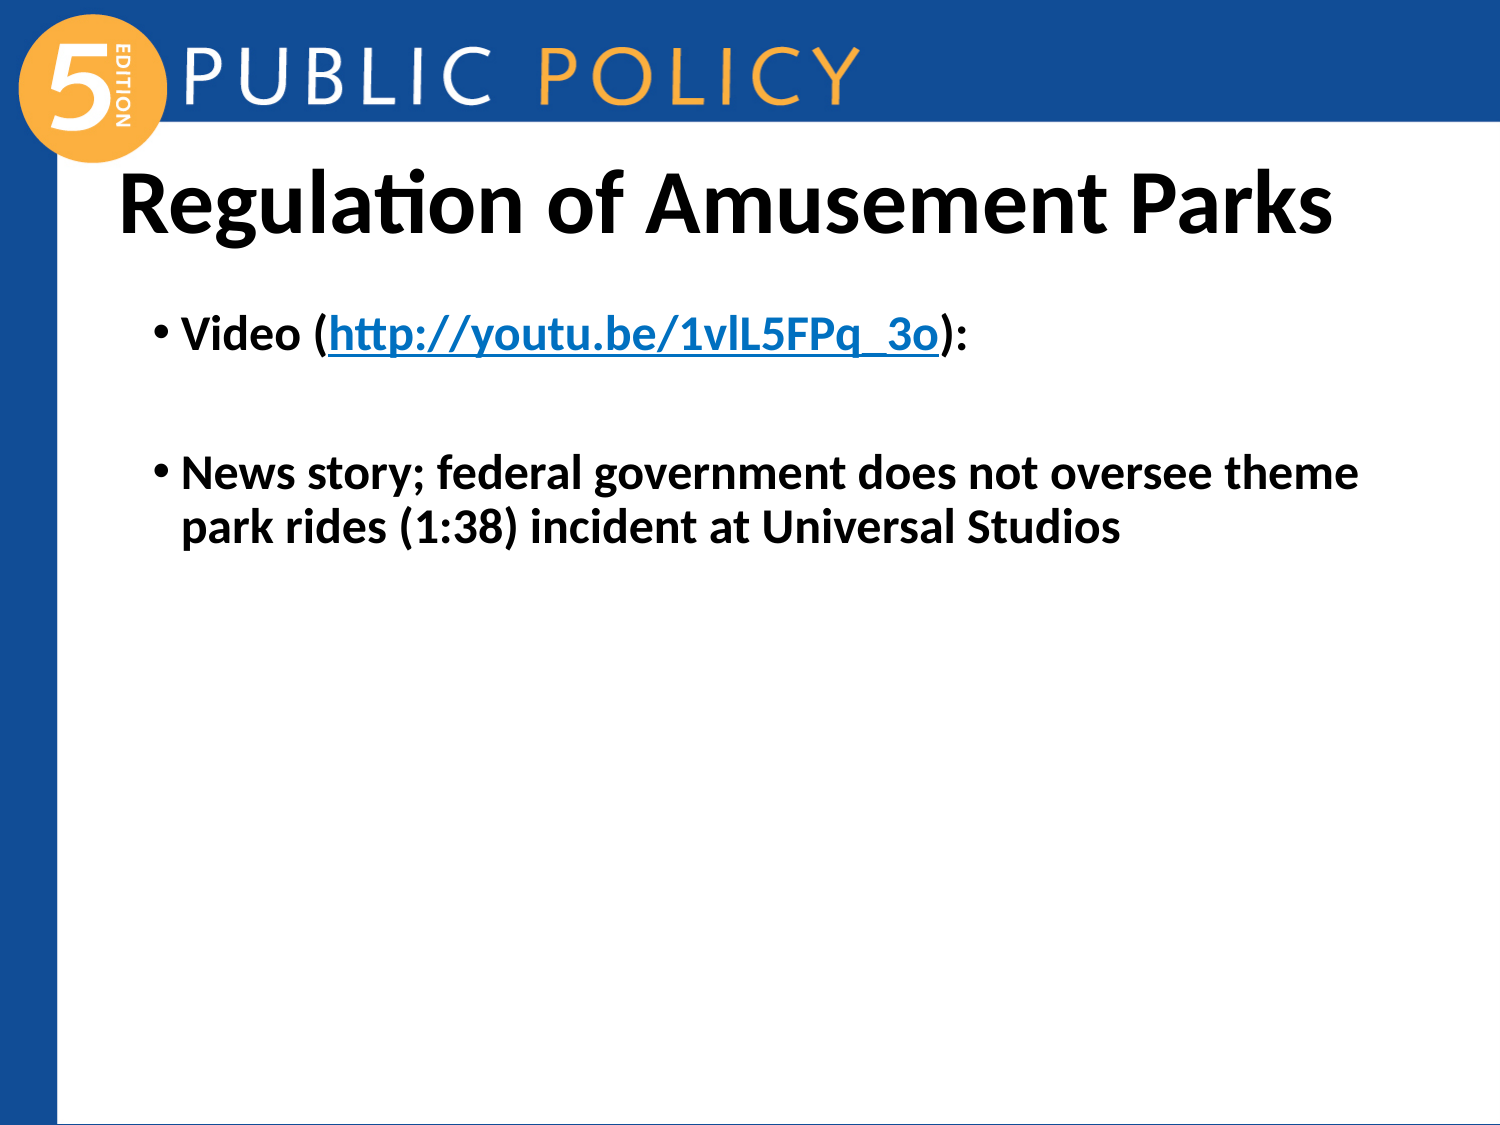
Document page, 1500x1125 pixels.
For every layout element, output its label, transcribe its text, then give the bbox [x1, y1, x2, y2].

picture [0, 0, 1500, 1125]
list Video (http://youtu.be/1vlL5FPq_3o): News story; federal government does not oversee theme park rides (1:38) incident at Universal Studios [137, 299, 1397, 1014]
title Regulation of Amusement Parks [103, 95, 1397, 313]
